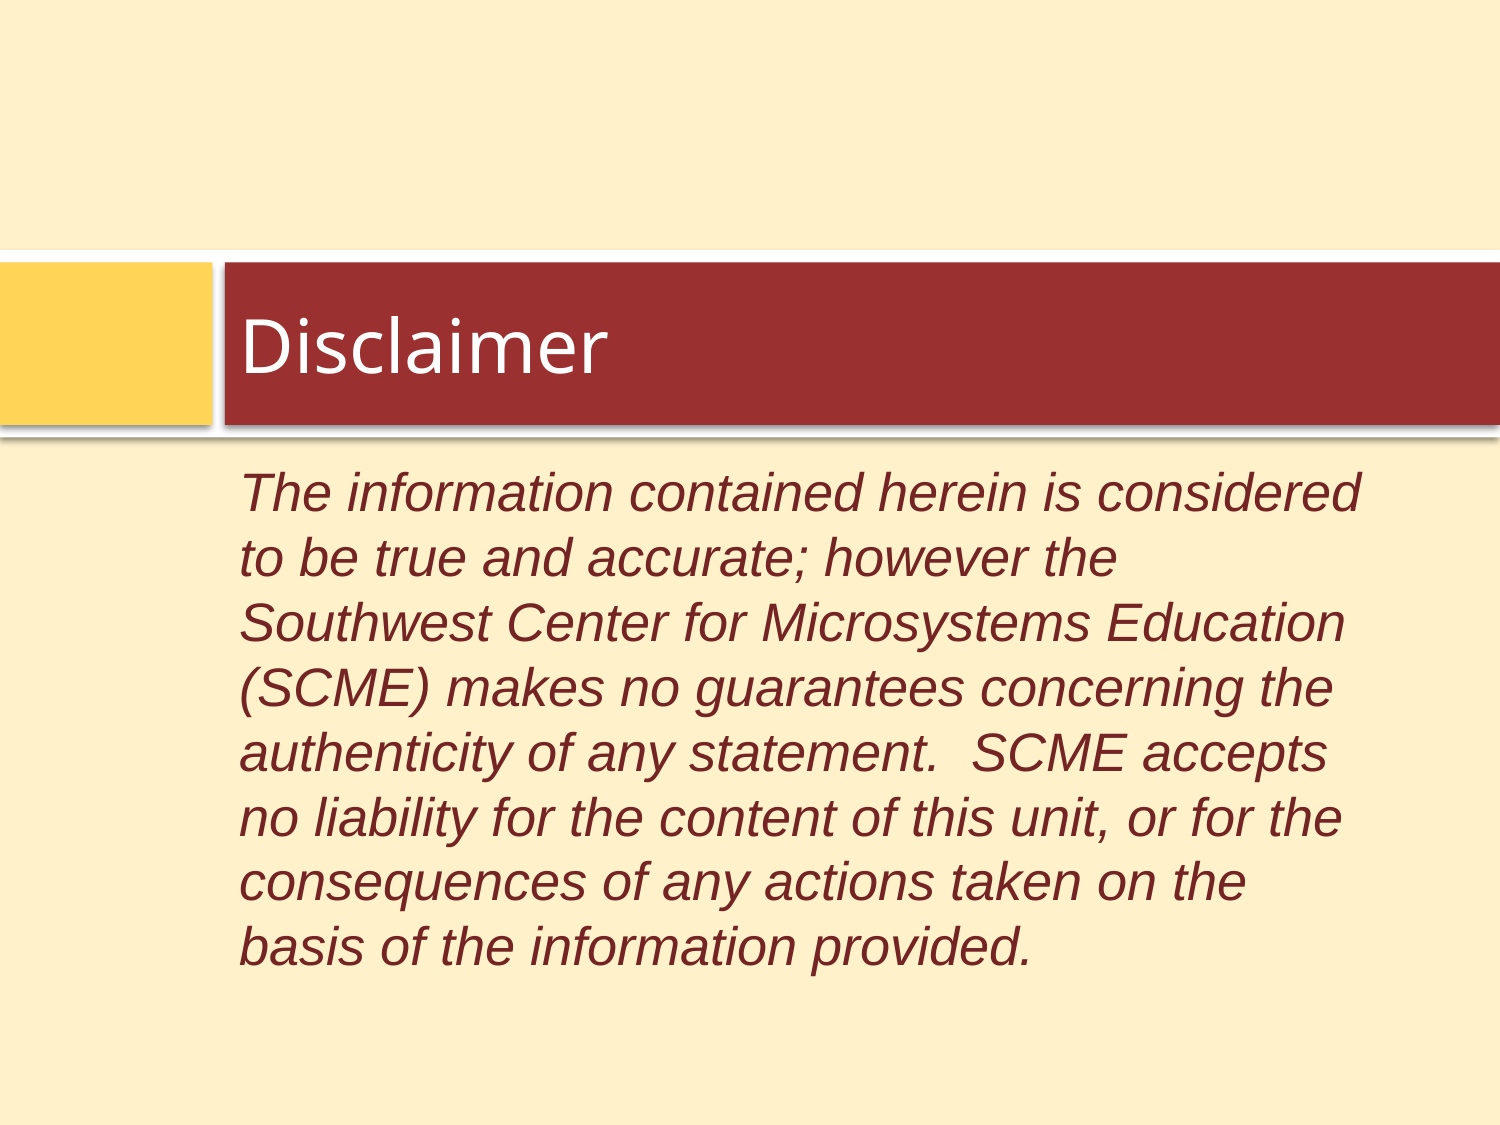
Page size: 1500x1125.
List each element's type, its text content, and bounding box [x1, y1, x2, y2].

title Disclaimer [225, 262, 1475, 425]
list The information contained herein is considered to be true and accurate; however the Southwest Center for Microsystems Education (SCME) makes no guarantees concerning the authenticity of any statement. SCME accepts no liability for the content of this unit, or for the consequences of any actions taken on the basis of the information provided. [225, 450, 1394, 1008]
